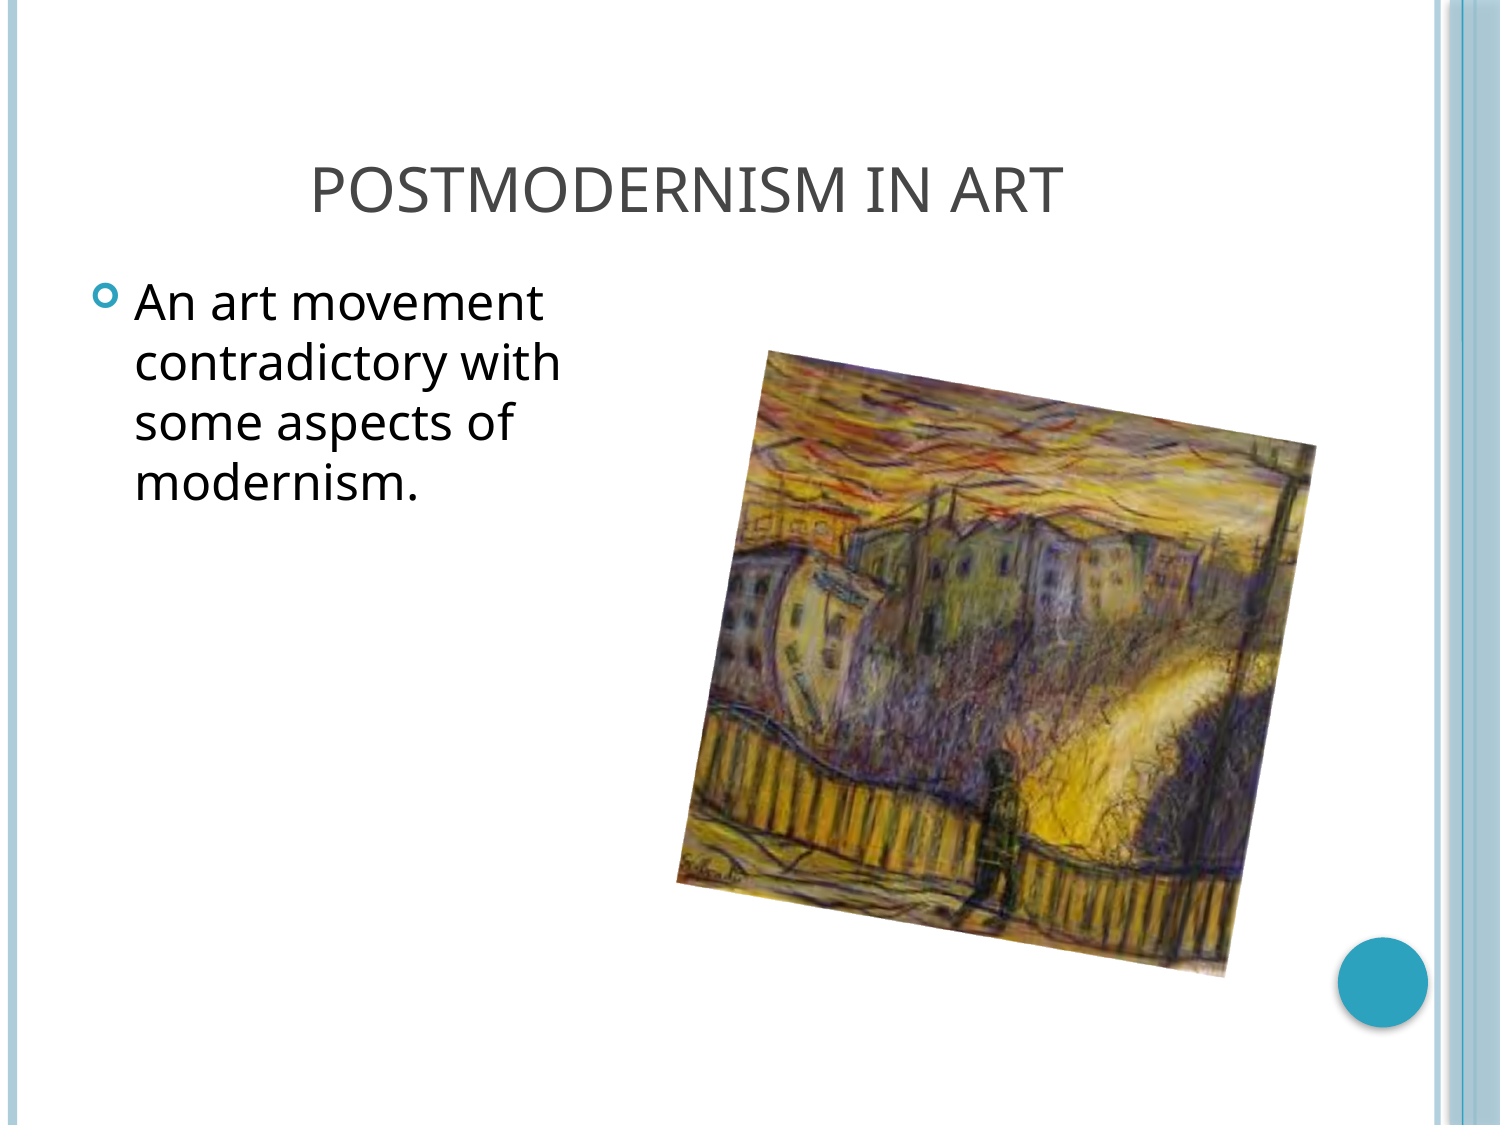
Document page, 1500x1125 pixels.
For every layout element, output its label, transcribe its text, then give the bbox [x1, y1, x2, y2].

picture [677, 351, 1316, 977]
title Postmodernism in art [75, 45, 1300, 233]
list An art movement contradictory with some aspects of modernism. [75, 262, 675, 1013]
